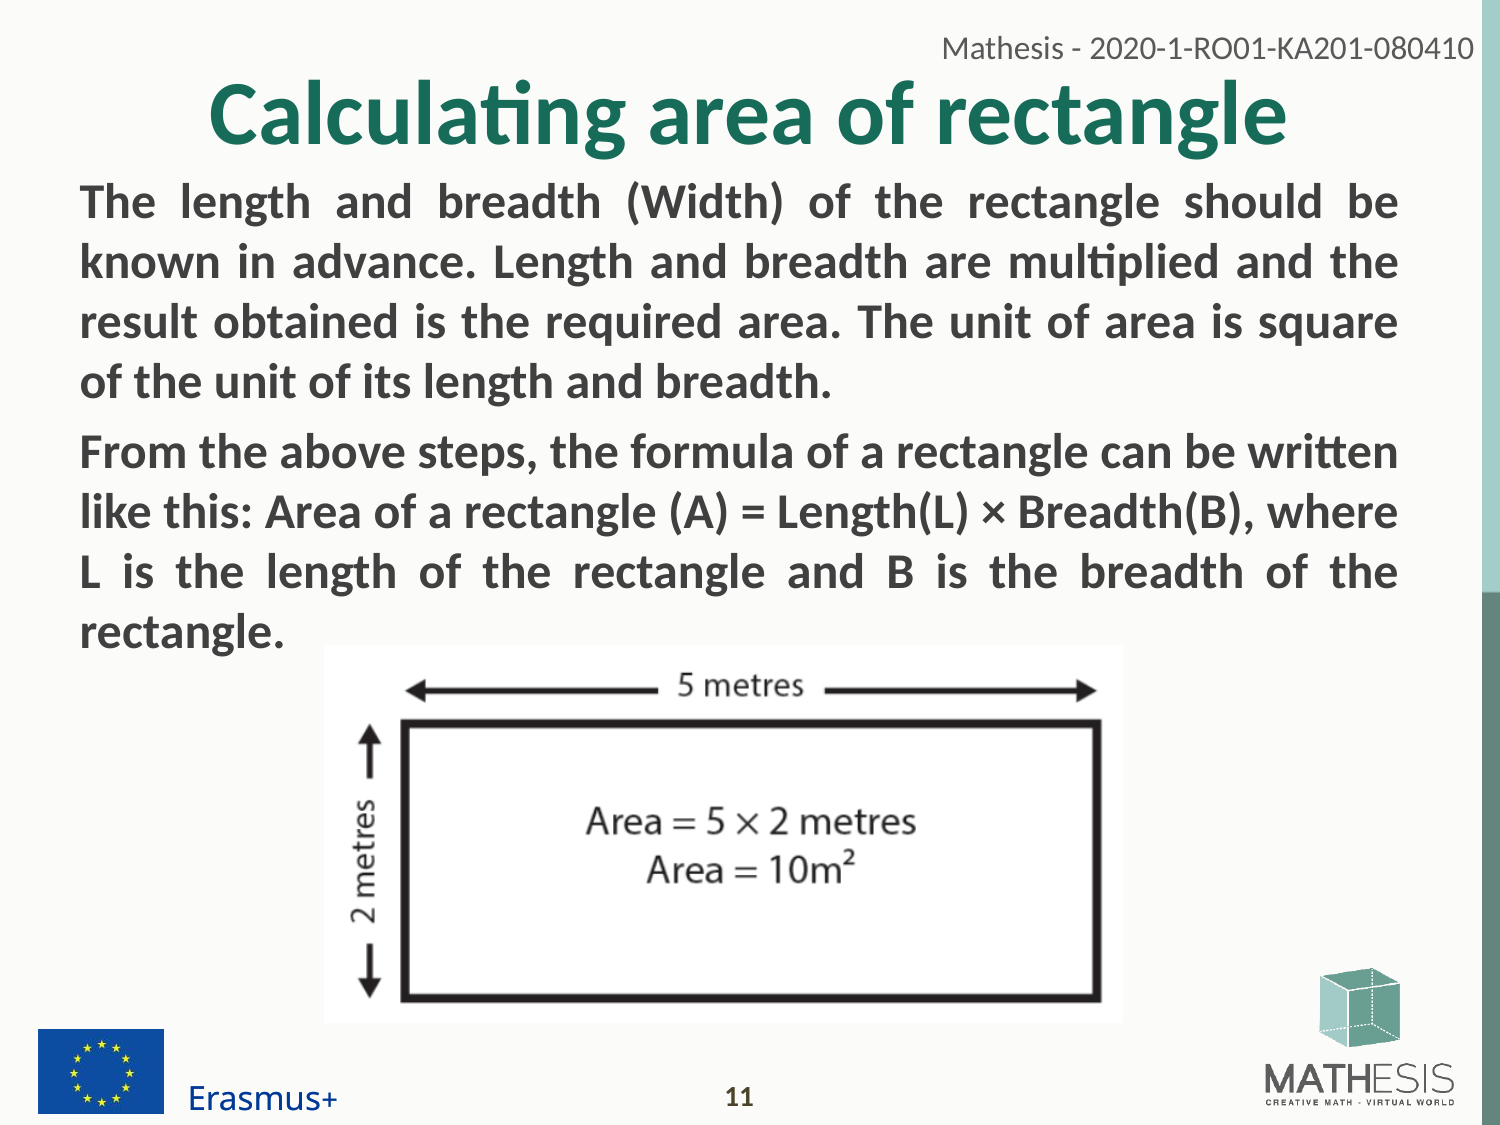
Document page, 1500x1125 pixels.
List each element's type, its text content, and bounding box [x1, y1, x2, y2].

picture [38, 1029, 164, 1114]
picture [324, 644, 1124, 1023]
list The length and breadth (Width) of the rectangle should be known in advance. Length and breadth are multiplied and the result obtained is the required area. The unit of area is square of the unit of its length and breadth. From the above steps, the formula of a rectangle can be written like this: Area of a rectangle (A) = Length(L) × Breadth(B), where L is the length of the rectangle and B is the breadth of the rectangle. [64, 160, 1415, 904]
title Calculating area of rectangle [75, 45, 1425, 233]
